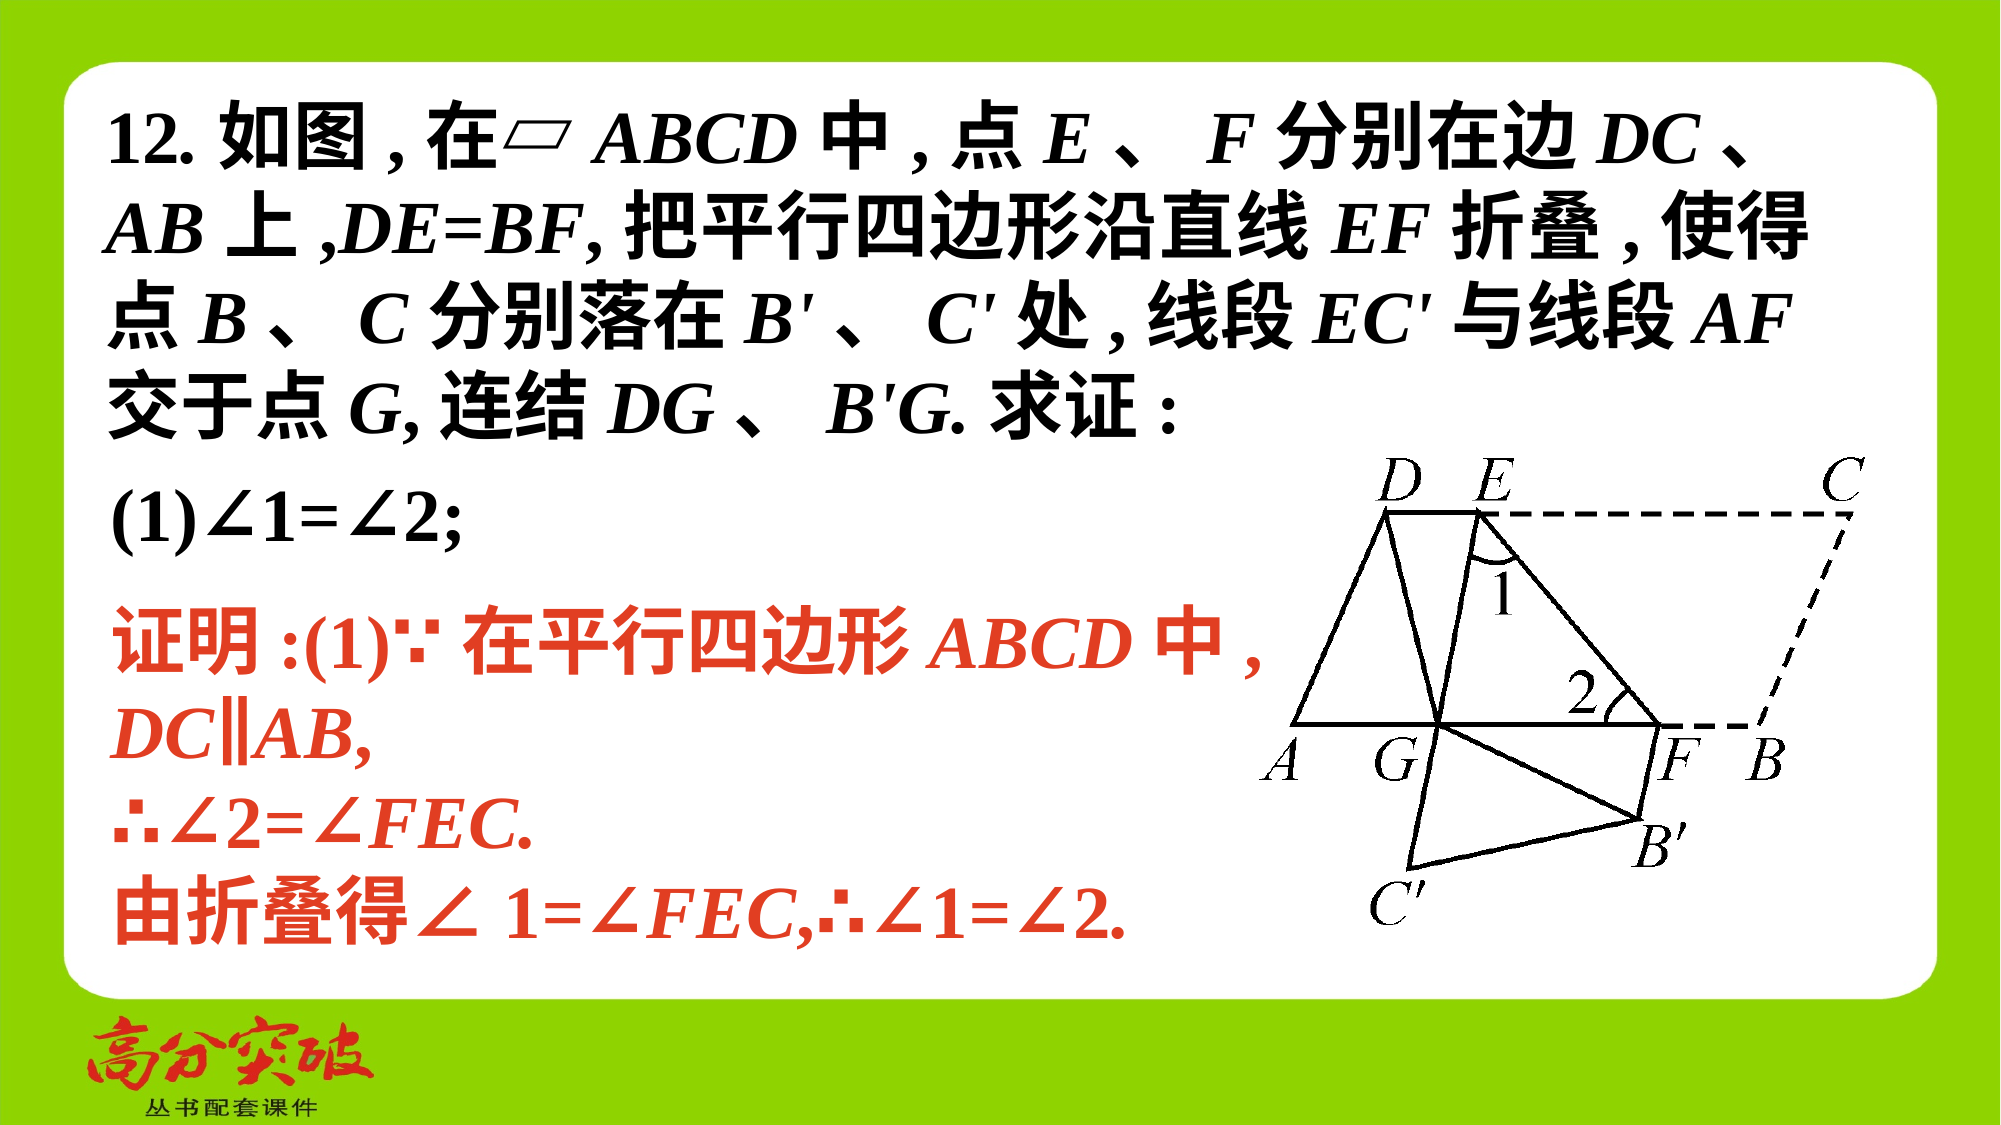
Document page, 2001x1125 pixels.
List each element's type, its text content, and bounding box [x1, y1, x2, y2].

picture [0, 0, 2001, 1125]
text_box 12.如图,在▱ABCD中,点E、F分别在边DC、AB上,DE=BF,把平行四边形沿直线EF折叠,使得点B、C分别落在B'、C'处,线段EC'与线段AF交于点G,连结DG、B'G.求证: [90, 80, 1827, 456]
text_box (1)∠1=∠2; [95, 459, 668, 565]
text_box 证明:(1)∵在平行四边形ABCD中, DC∥AB, ∴∠2=∠FEC. 由折叠得∠1=∠FEC,∴∠1=∠2. [95, 586, 1385, 961]
